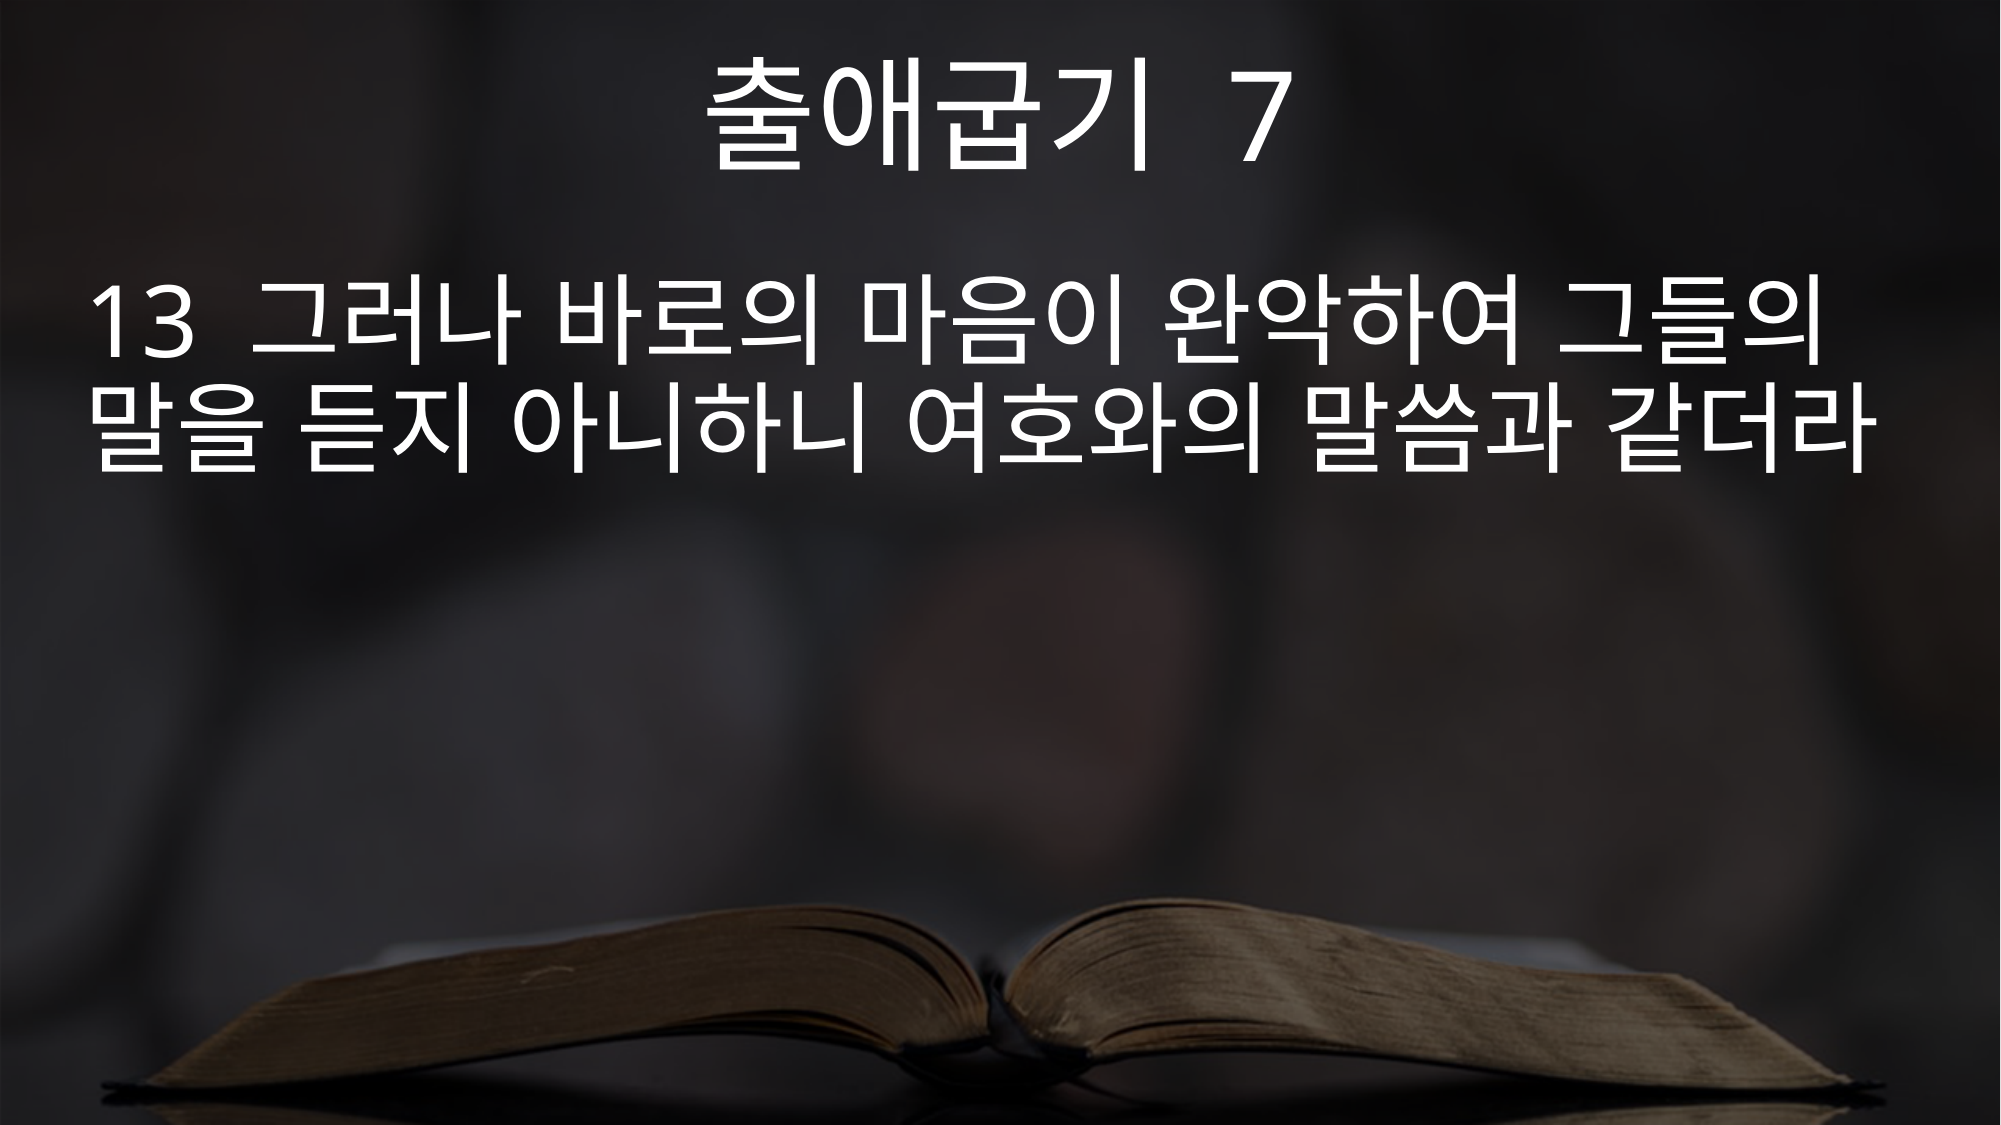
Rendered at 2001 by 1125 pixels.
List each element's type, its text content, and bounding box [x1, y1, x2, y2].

footer 출애굽기 7 [0, 32, 2000, 192]
picture [0, 0, 2001, 1125]
list 13 그러나 바로의 마음이 완악하여 그들의 말을 듣지 아니하니 여호와의 말씀과 같더라 [69, 263, 1953, 423]
